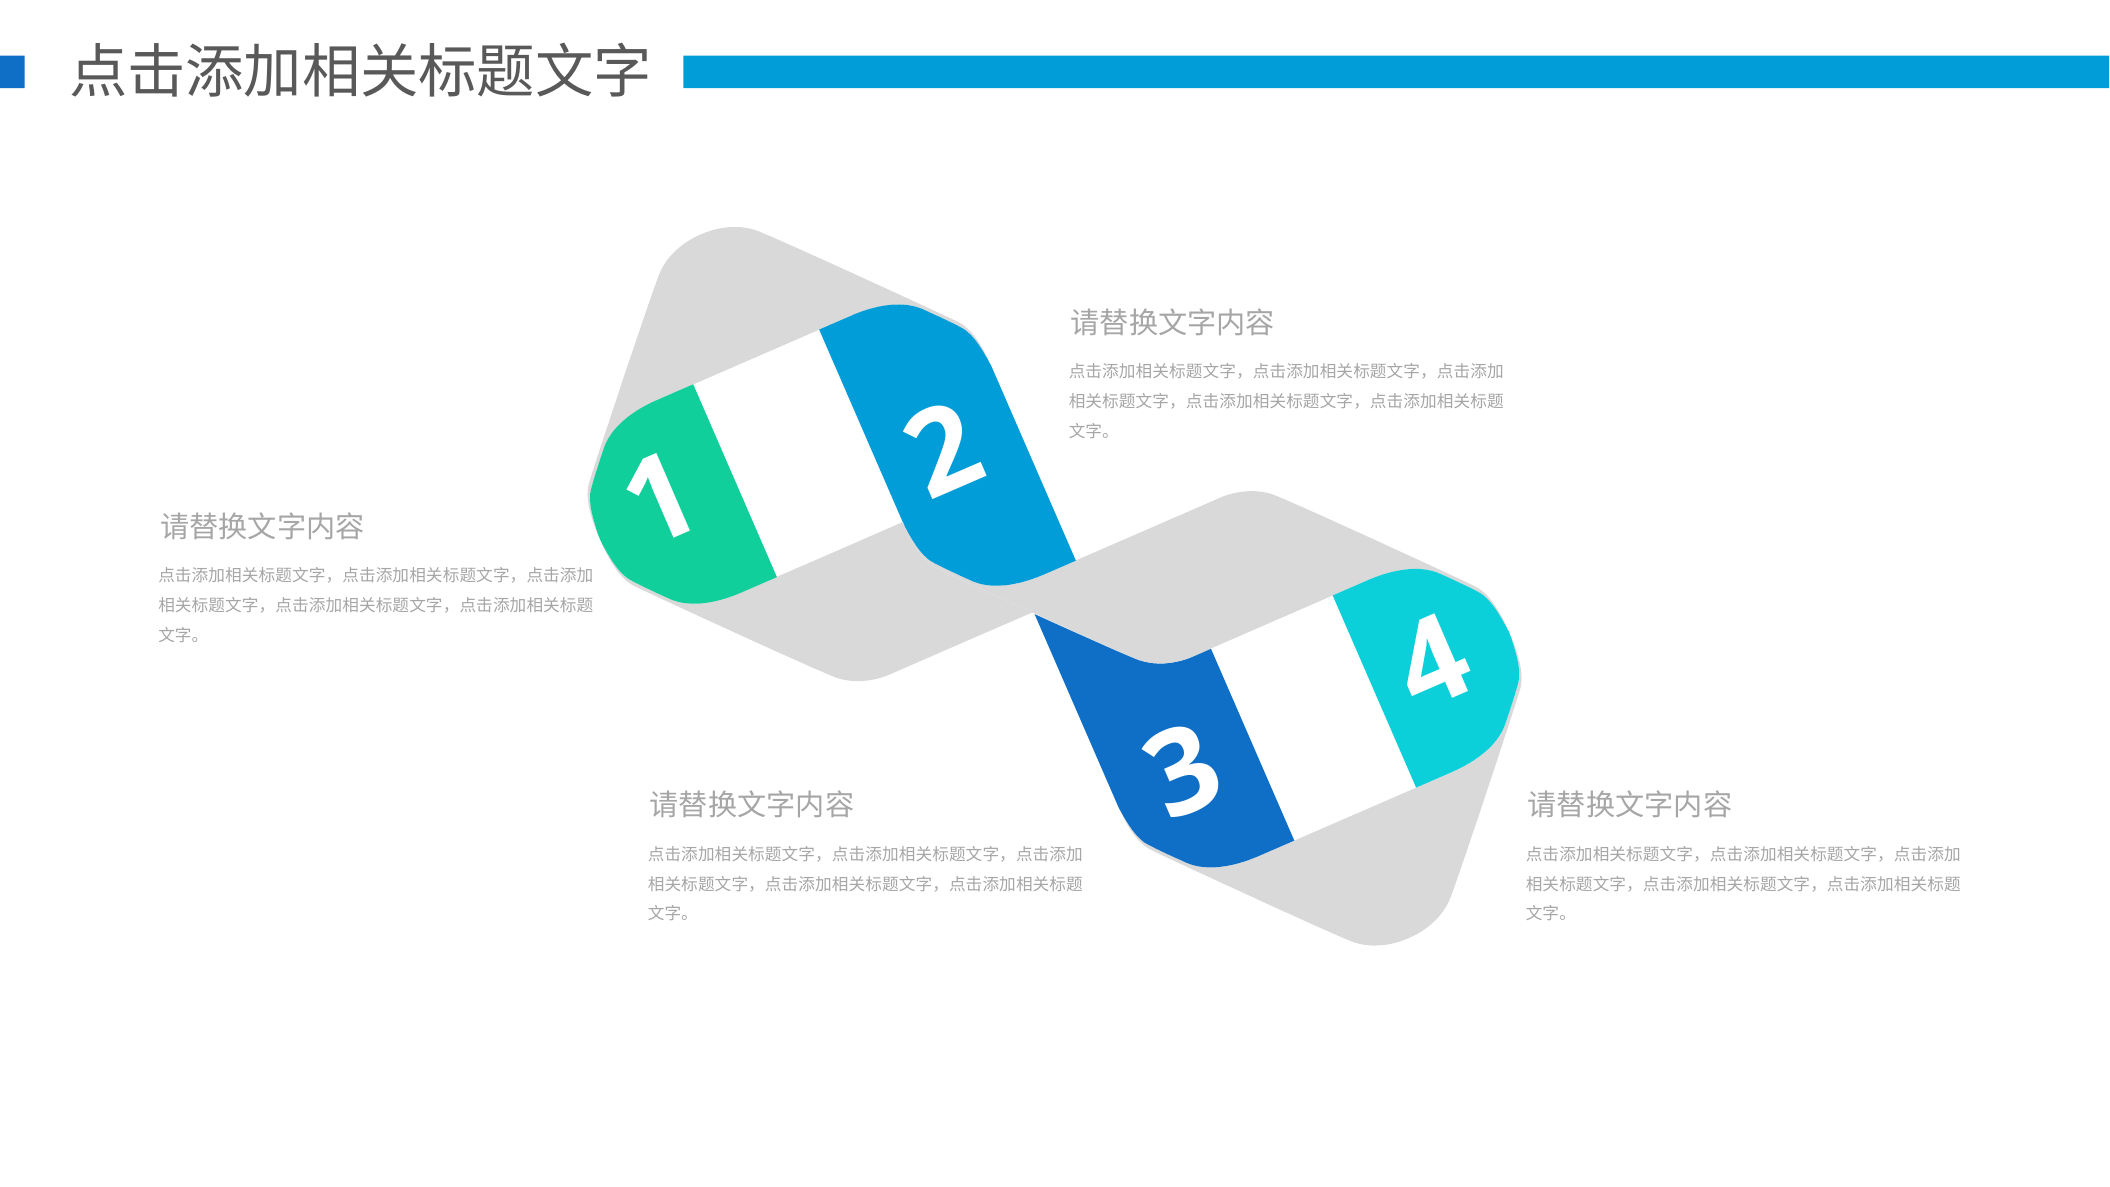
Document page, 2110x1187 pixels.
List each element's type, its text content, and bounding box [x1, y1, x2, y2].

text_box 点击添加相关标题文字，点击添加相关标题文字，点击添加相关标题文字，点击添加相关标题文字，点击添加相关标题文字。 [144, 551, 534, 652]
text_box 请替换文字内容 [1576, 771, 1911, 830]
text_box 请替换文字内容 [144, 493, 534, 551]
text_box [534, 224, 1576, 948]
text_box 点击添加相关标题文字，点击添加相关标题文字，点击添加相关标题文字，点击添加相关标题文字，点击添加相关标题文字。 [1576, 826, 1981, 931]
text_box 点击添加相关标题文字 [54, 26, 667, 112]
